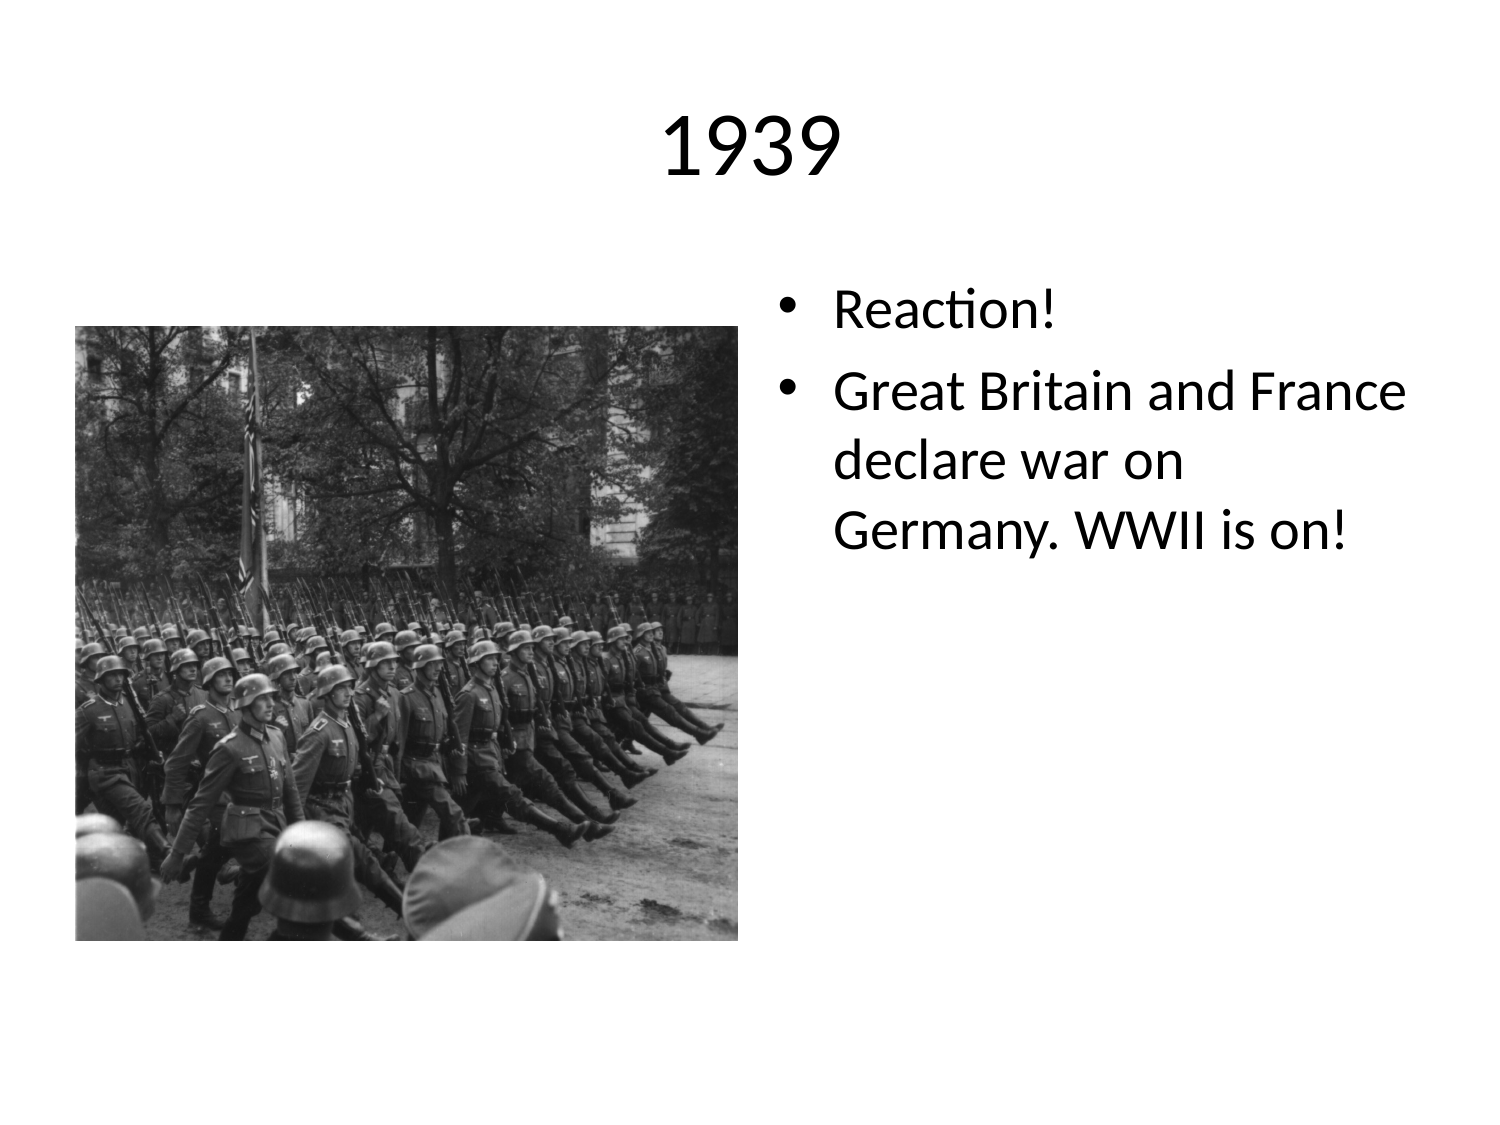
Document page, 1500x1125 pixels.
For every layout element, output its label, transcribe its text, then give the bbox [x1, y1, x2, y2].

list Reaction! Great Britain and France declare war on Germany. WWII is on! [762, 262, 1425, 1005]
title 1939 [75, 45, 1425, 233]
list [74, 326, 738, 941]
